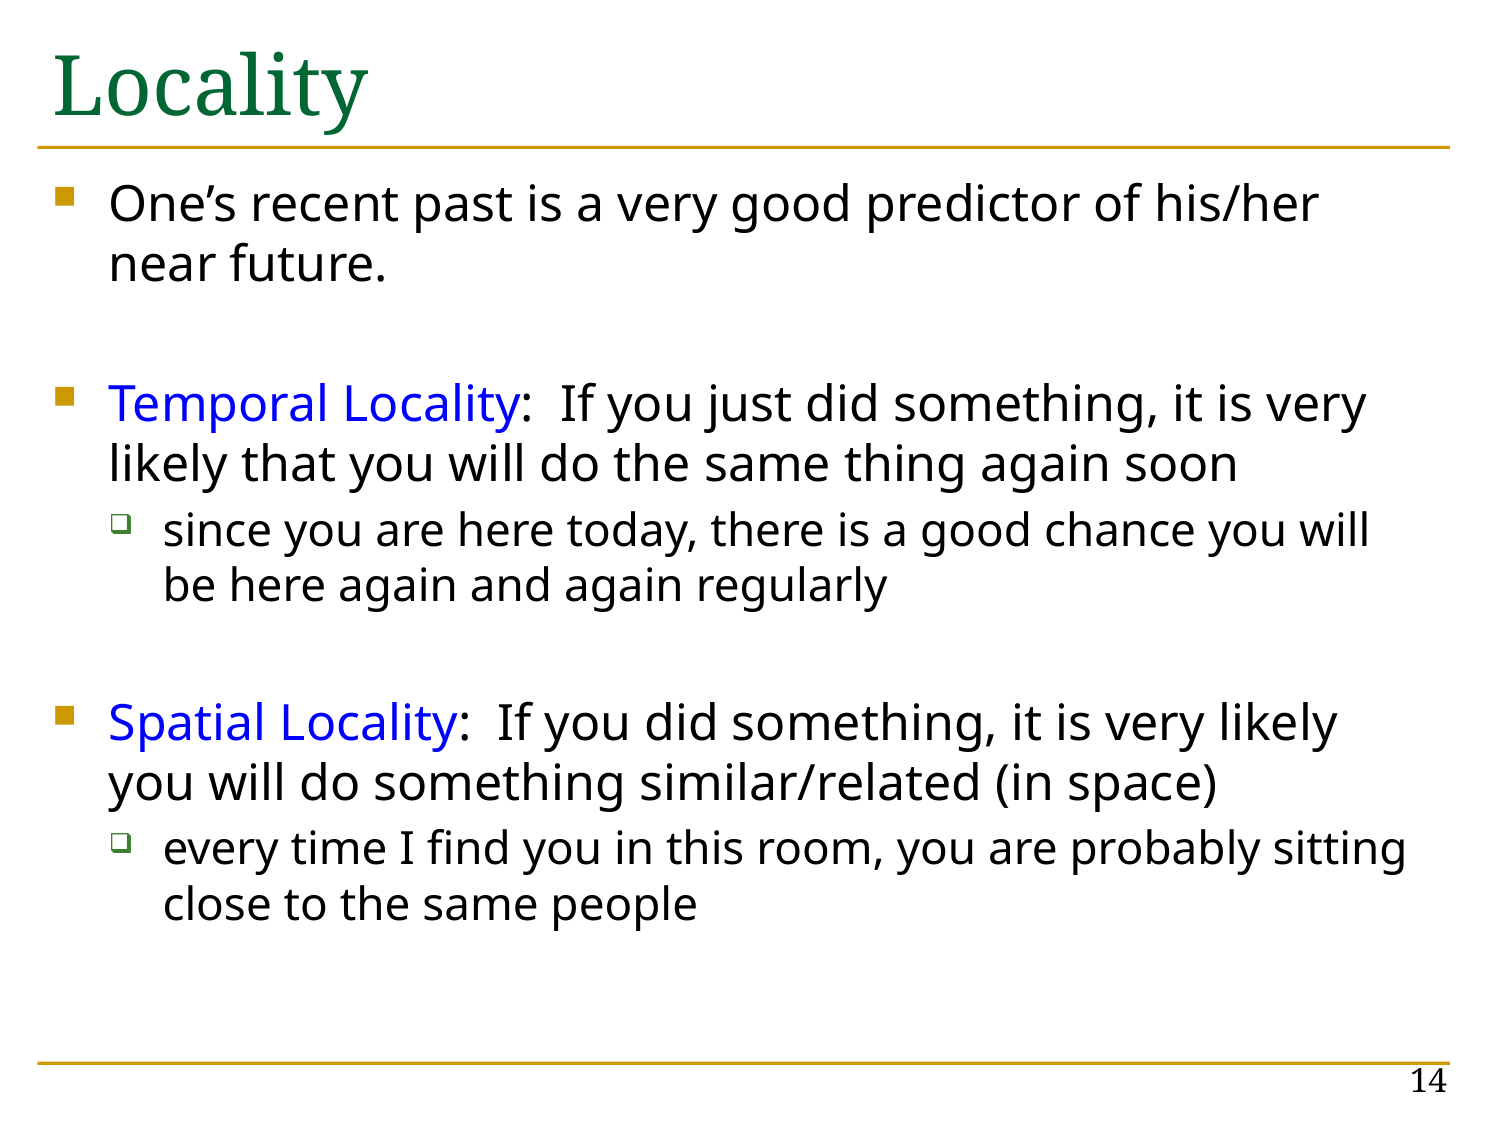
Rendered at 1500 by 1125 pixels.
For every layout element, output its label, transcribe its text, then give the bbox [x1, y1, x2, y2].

slide_number 14 [1111, 1036, 1462, 1112]
title Locality [37, 24, 1450, 163]
list One’s recent past is a very good predictor of his/her near future. Temporal Locality: If you just did something, it is very likely that you will do the same thing again soon since you are here today, there is a good chance you will be here again and again regularly Spatial Locality: If you did something, it is very likely you will do something similar/related (in space) every time I find you in this room, you are probably sitting close to the same people [37, 163, 1450, 1016]
